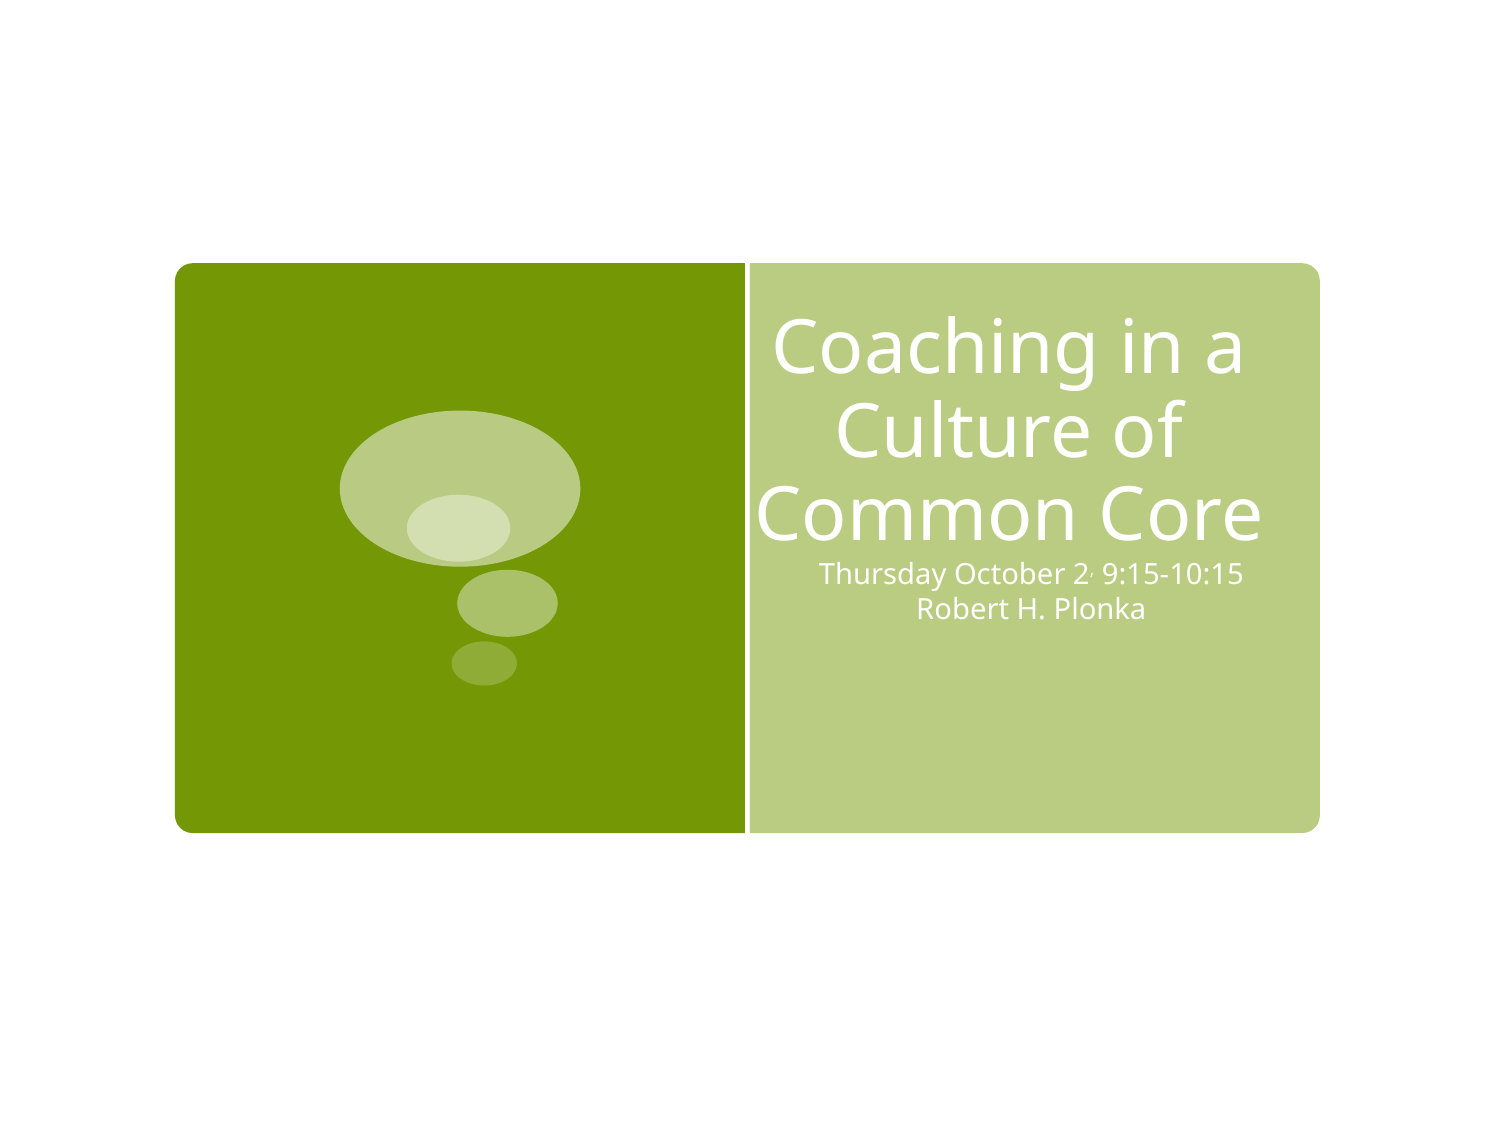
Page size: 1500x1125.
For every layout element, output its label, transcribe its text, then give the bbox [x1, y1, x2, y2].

title Coaching in a Culture of Common Core [663, 168, 1355, 556]
subtitle Thursday October 2, 9:15-10:15 Robert H. Plonka [762, 555, 1300, 643]
